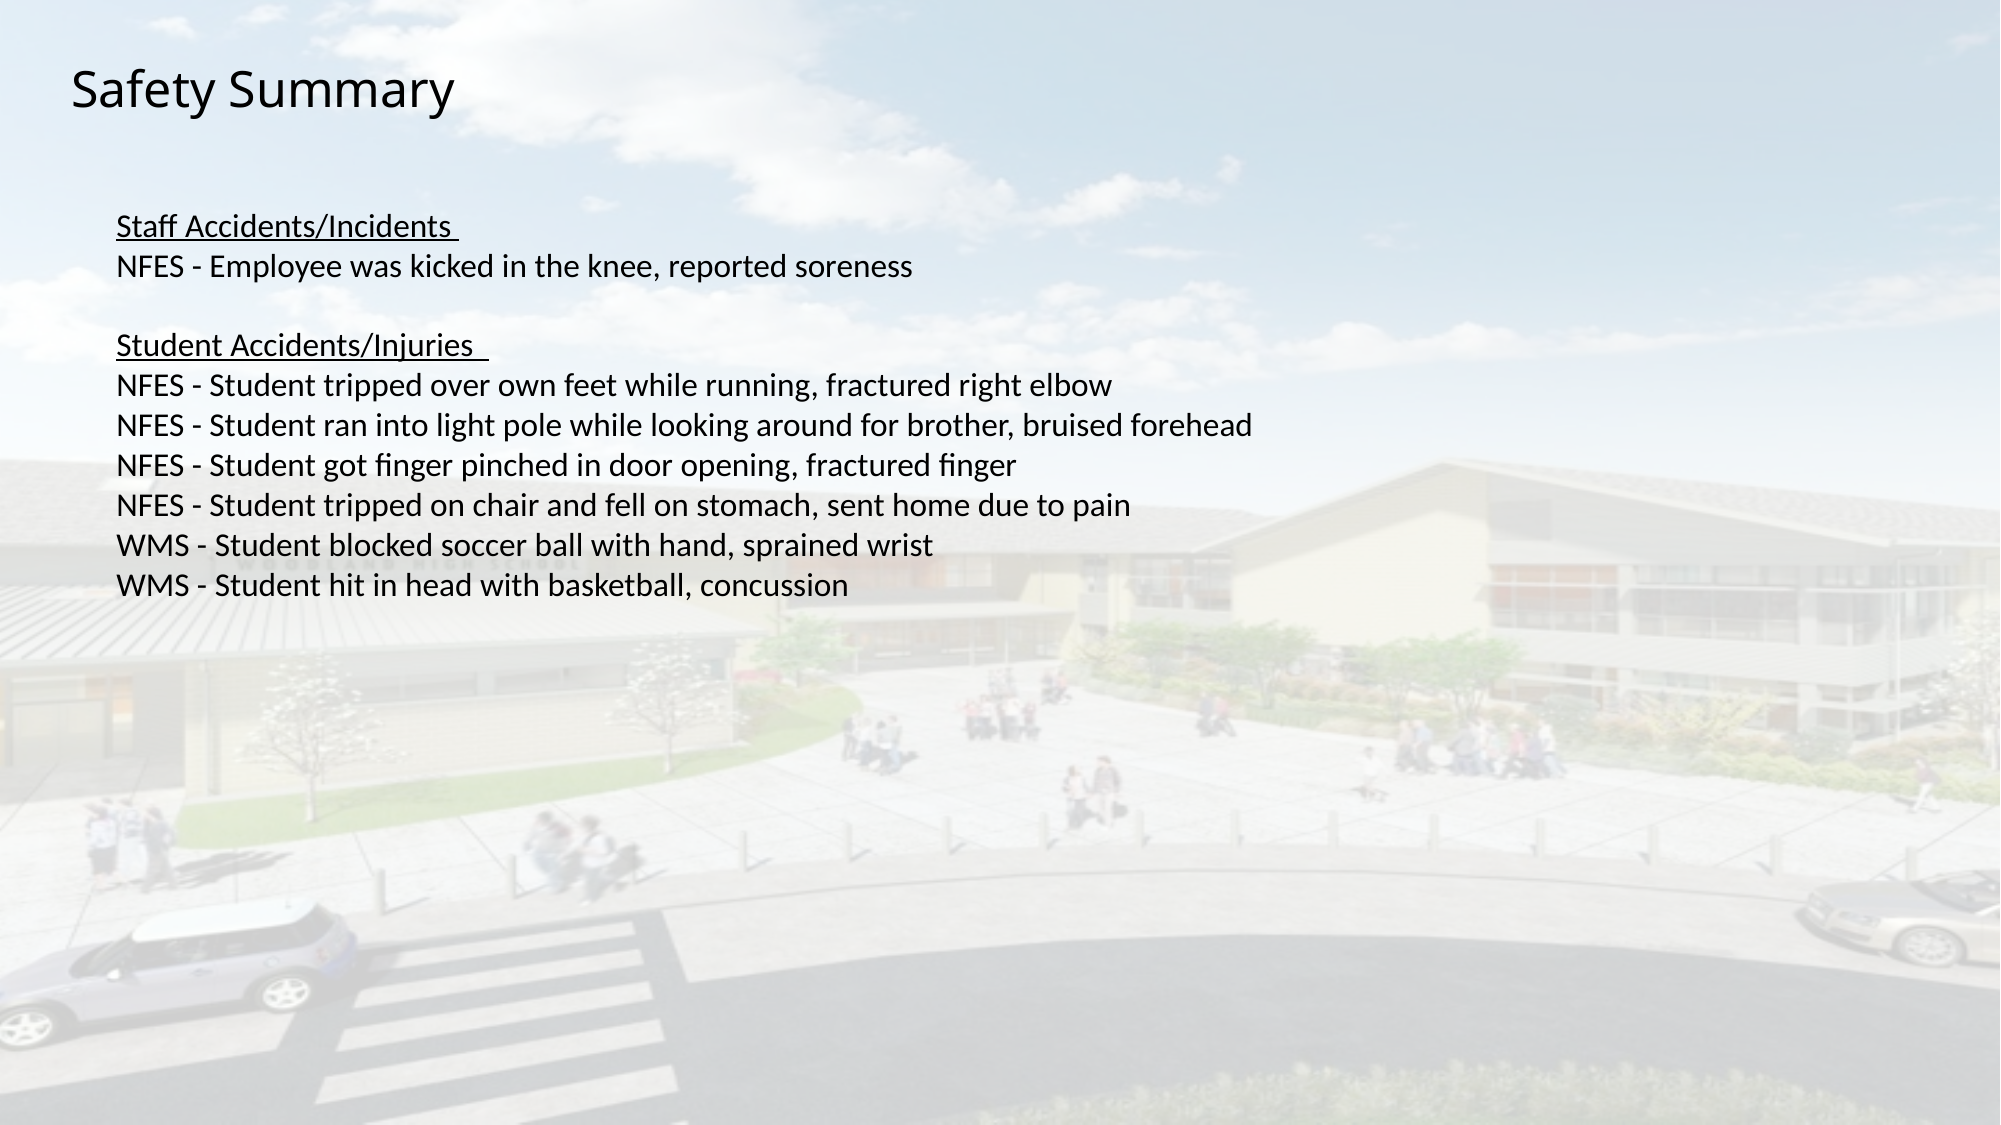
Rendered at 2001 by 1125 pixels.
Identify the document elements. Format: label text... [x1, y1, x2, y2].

title Safety Summary [56, 44, 1782, 139]
text_box Staff Accidents/Incidents NFES - Employee was kicked in the knee, reported soreness Student Accidents/Injuries NFES - Student tripped over own feet while running, fractured right elbow NFES - Student ran into light pole while looking around for brother, bruised forehead NFES - Student got finger pinched in door opening, fractured finger NFES - Student tripped on chair and fell on stomach, sent home due to pain WMS - Student blocked soccer ball with hand, sprained wrist WMS - Student hit in head with basketball, concussion [101, 196, 1665, 691]
